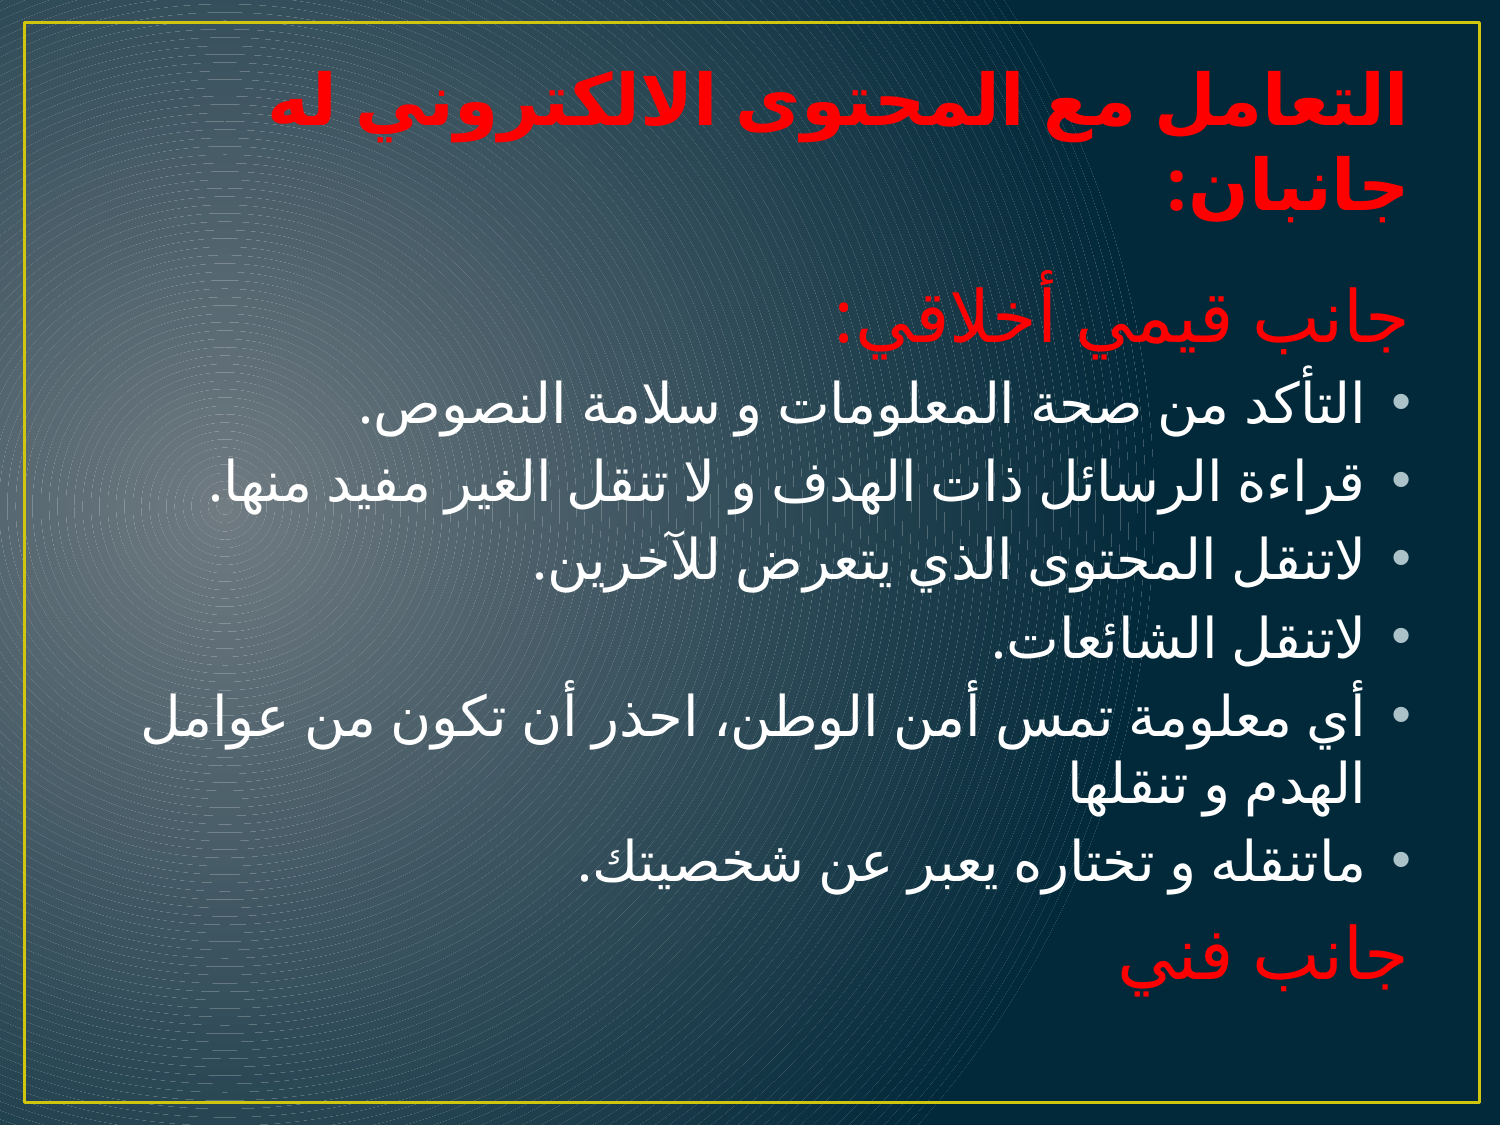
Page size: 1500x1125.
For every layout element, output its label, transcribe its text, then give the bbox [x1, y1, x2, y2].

list جانب قيمي أخلاقي: التأكد من صحة المعلومات و سلامة النصوص. قراءة الرسائل ذات الهدف و لا تنقل الغير مفيد منها. لاتنقل المحتوى الذي يتعرض للآخرين. لاتنقل الشائعات. أي معلومة تمس أمن الوطن، احذر أن تكون من عوامل الهدم و تنقلها ماتنقله و تختاره يعبر عن شخصيتك. جانب فني [75, 262, 1425, 1005]
title التعامل مع المحتوى الالكتروني له جانبان: [75, 45, 1425, 233]
